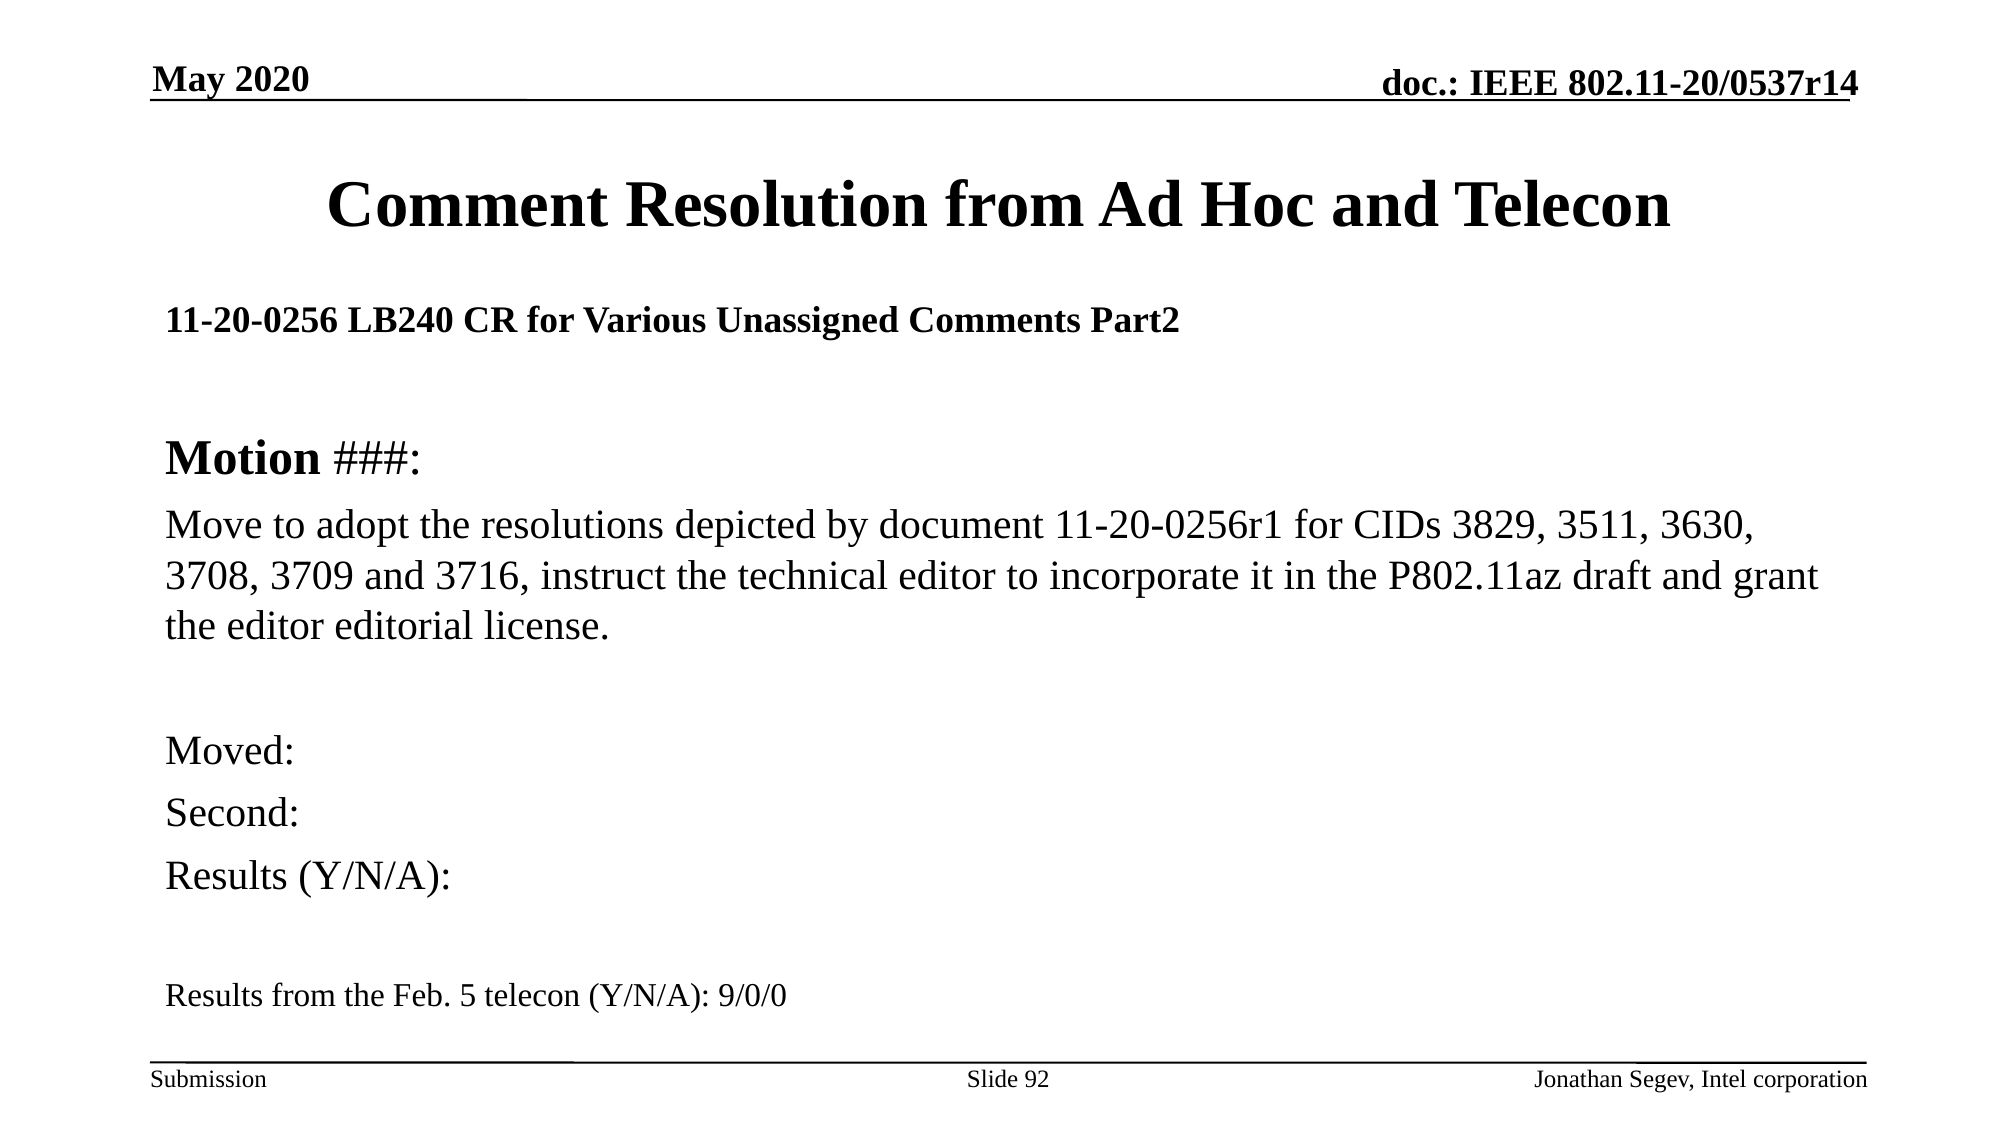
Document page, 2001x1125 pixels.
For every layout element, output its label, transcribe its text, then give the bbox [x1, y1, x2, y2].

list 11-20-0256 LB240 CR for Various Unassigned Comments Part2 Motion ###: Move to adopt the resolutions depicted by document 11-20-0256r1 for CIDs 3829, 3511, 3630, 3708, 3709 and 3716, instruct the technical editor to incorporate it in the P802.11az draft and grant the editor editorial license. Moved: Second: Results (Y/N/A): Results from the Feb. 5 telecon (Y/N/A): 9/0/0 [149, 286, 1850, 1000]
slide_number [152, 54, 563, 100]
footer Jonathan Segev, Intel corporation [1171, 1061, 1869, 1093]
title Comment Resolution from Ad Hoc and Telecon [149, 112, 1850, 286]
slide_number Slide 92 [950, 1061, 1067, 1123]
